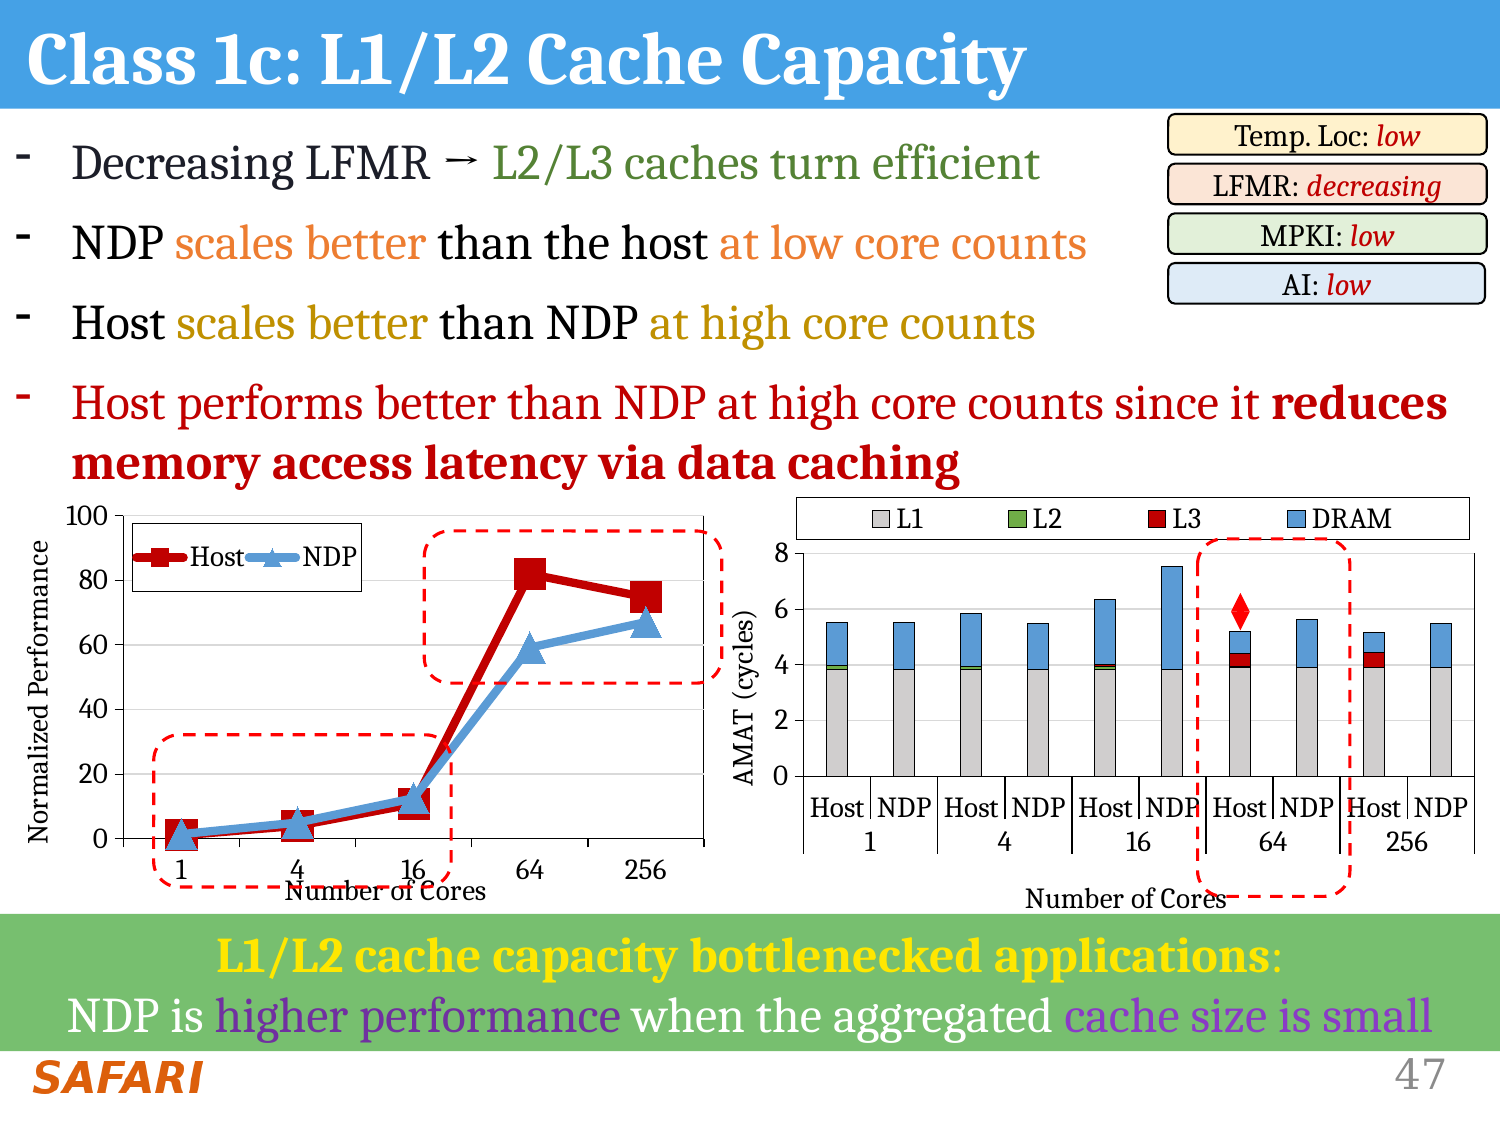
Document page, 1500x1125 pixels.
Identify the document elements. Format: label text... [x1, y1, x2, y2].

text_box 47 [1299, 1052, 1463, 1103]
title Class 1c: L1/L2 Cache Capacity [12, 12, 1487, 134]
text_box L1/L2 cache capacity bottlenecked applications: NDP is higher performance when the aggregated cache size is small [0, 913, 1500, 1052]
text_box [1168, 113, 1487, 304]
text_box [1197, 538, 1350, 897]
picture [31, 1052, 209, 1104]
text_box Decreasing LFMR → L2/L3 caches turn efficient NDP scales better than the host at low core counts Host scales better than NDP at high core counts Host performs better than NDP at high core counts since it reduces memory access latency via data caching [0, 121, 1500, 557]
chart [12, 474, 1492, 925]
